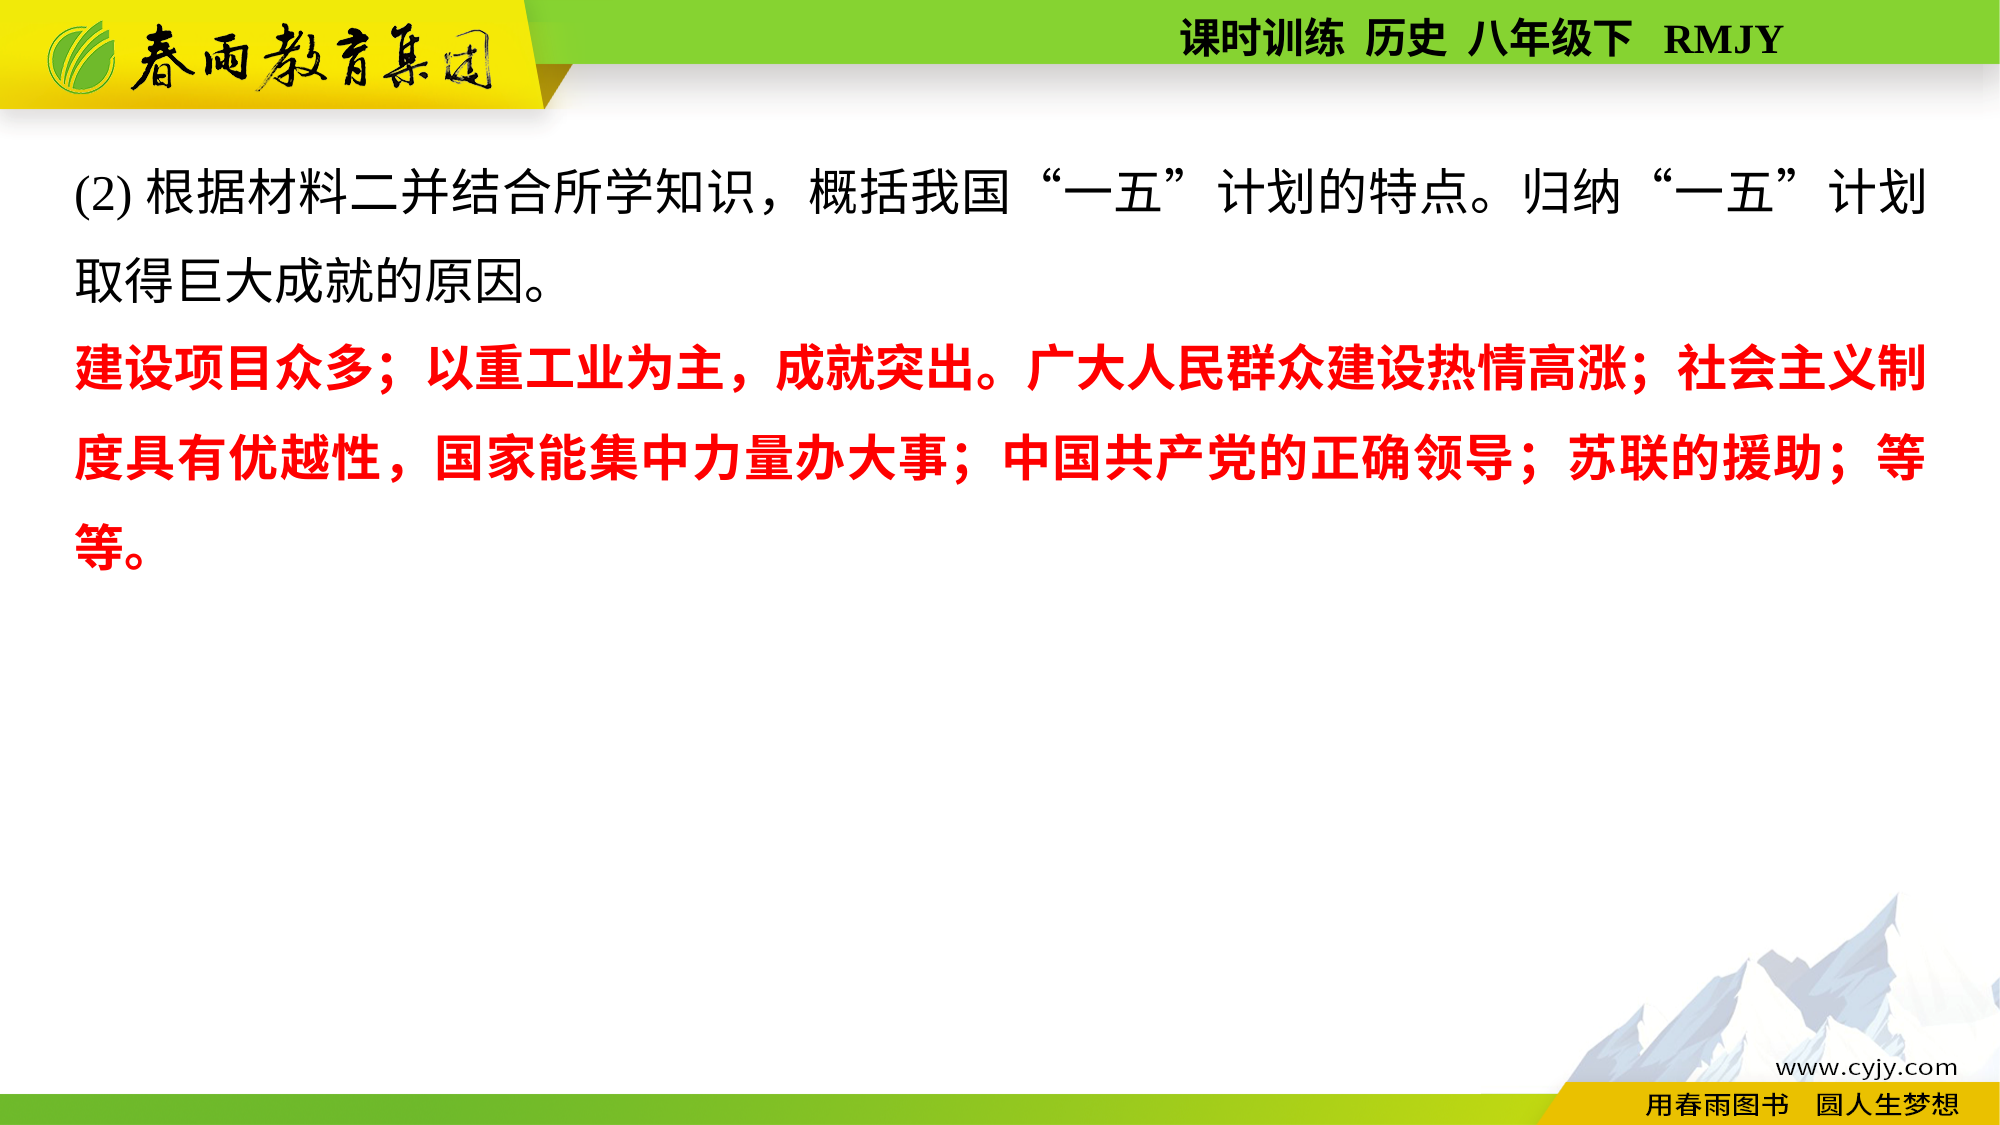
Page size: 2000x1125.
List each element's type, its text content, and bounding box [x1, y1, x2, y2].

text_box 建设项目众多；以重工业为主，成就突出。广大人民群众建设热情高涨；社会主义制度具有优越性，国家能集中力量办大事；中国共产党的正确领导；苏联的援助；等等。 [59, 299, 1944, 585]
list (2)根据材料二并结合所学知识，概括我国“一五”计划的特点。归纳“一五”计划取得巨大成就的原因。 [59, 122, 1944, 299]
picture [0, 0, 2000, 1125]
